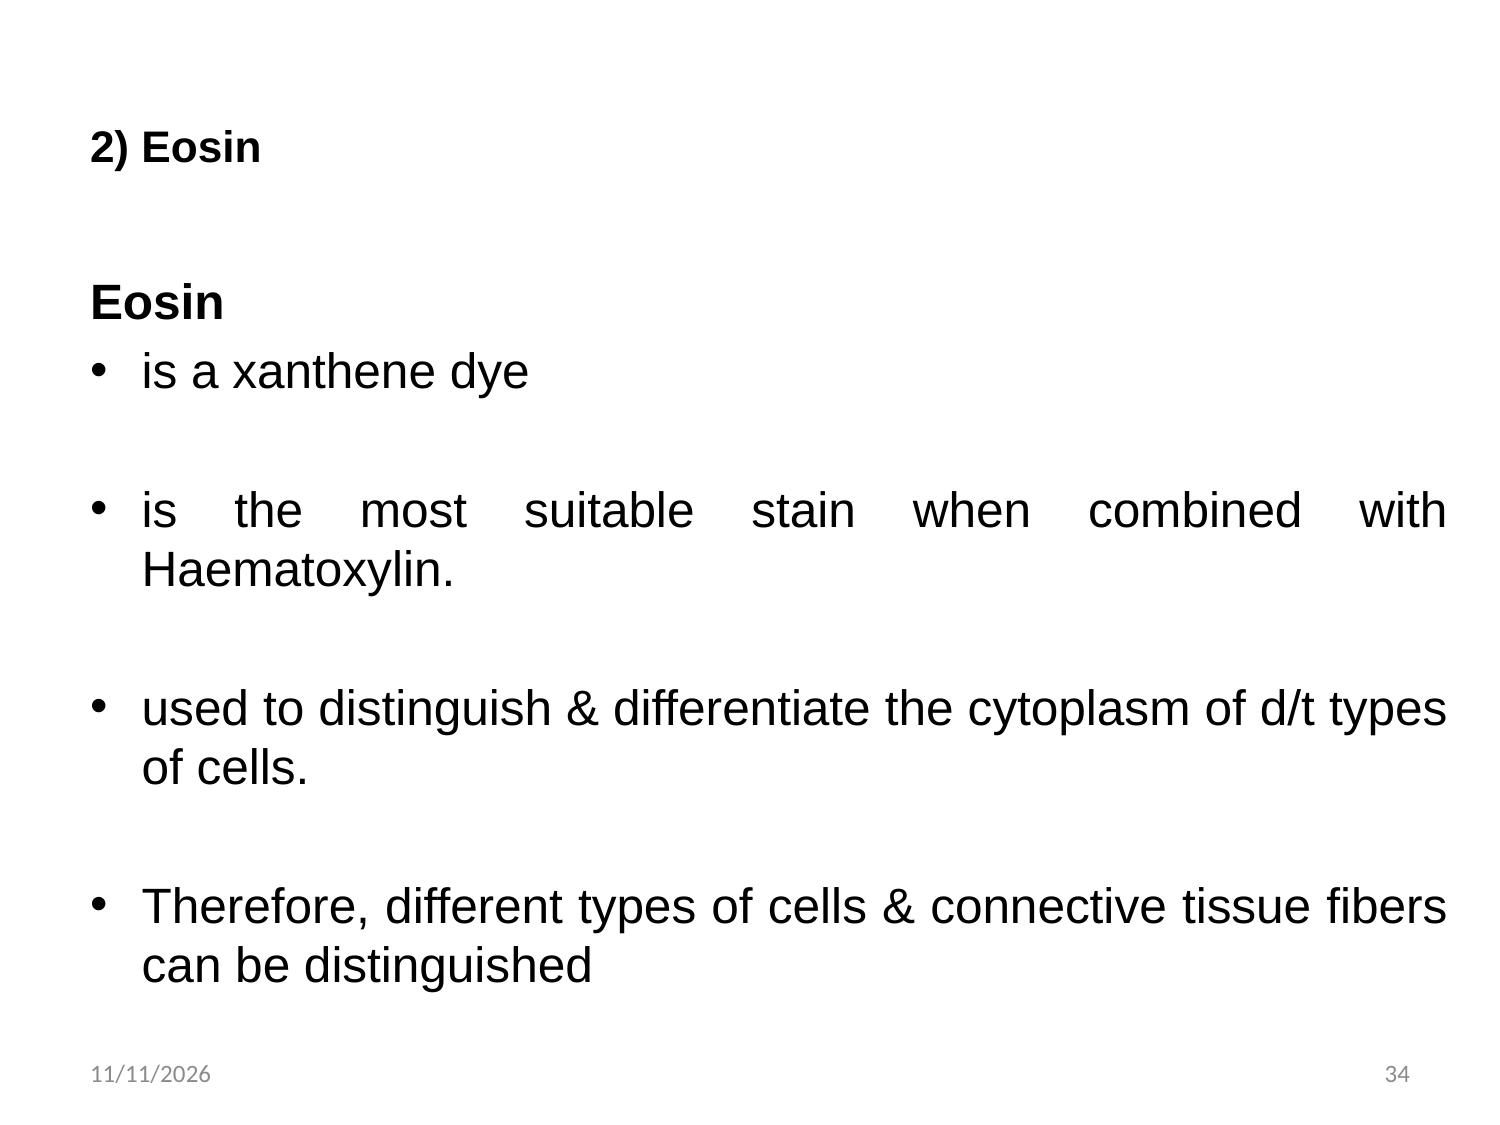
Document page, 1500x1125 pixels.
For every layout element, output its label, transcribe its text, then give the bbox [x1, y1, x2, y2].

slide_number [75, 1042, 425, 1103]
title 2) Eosin [75, 45, 1425, 233]
slide_number 34 [1074, 1042, 1425, 1103]
list Eosin is a xanthene dye is the most suitable stain when combined with Haematoxylin. used to distinguish & differentiate the cytoplasm of d/t types of cells. Therefore, different types of cells & connective tissue fibers can be distinguished [75, 262, 1463, 1005]
